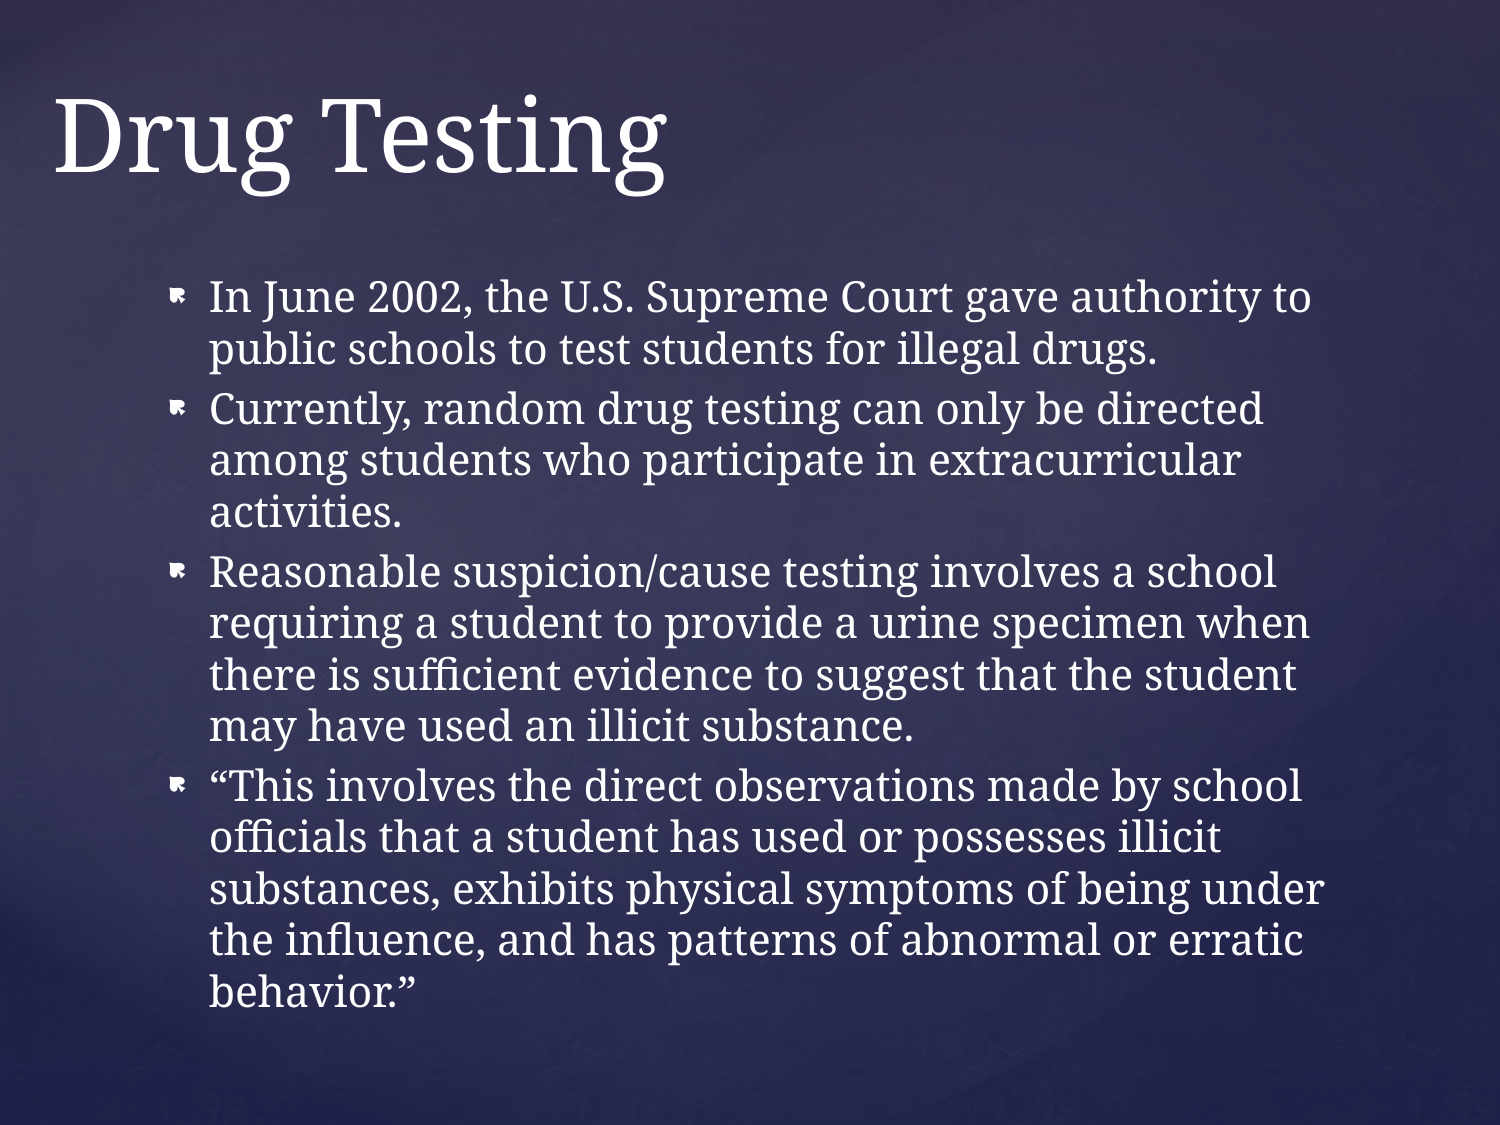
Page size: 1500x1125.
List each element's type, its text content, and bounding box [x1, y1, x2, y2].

list In June 2002, the U.S. Supreme Court gave authority to public schools to test students for illegal drugs. Currently, random drug testing can only be directed among students who participate in extracurricular activities. Reasonable suspicion/cause testing involves a school requiring a student to provide a urine specimen when there is sufficient evidence to suggest that the student may have used an illicit substance. “This involves the direct observations made by school officials that a student has used or possesses illicit substances, exhibits physical symptoms of being under the influence, and has patterns of abnormal or erratic behavior.” [150, 262, 1363, 1025]
title Drug Testing [37, 50, 1275, 200]
